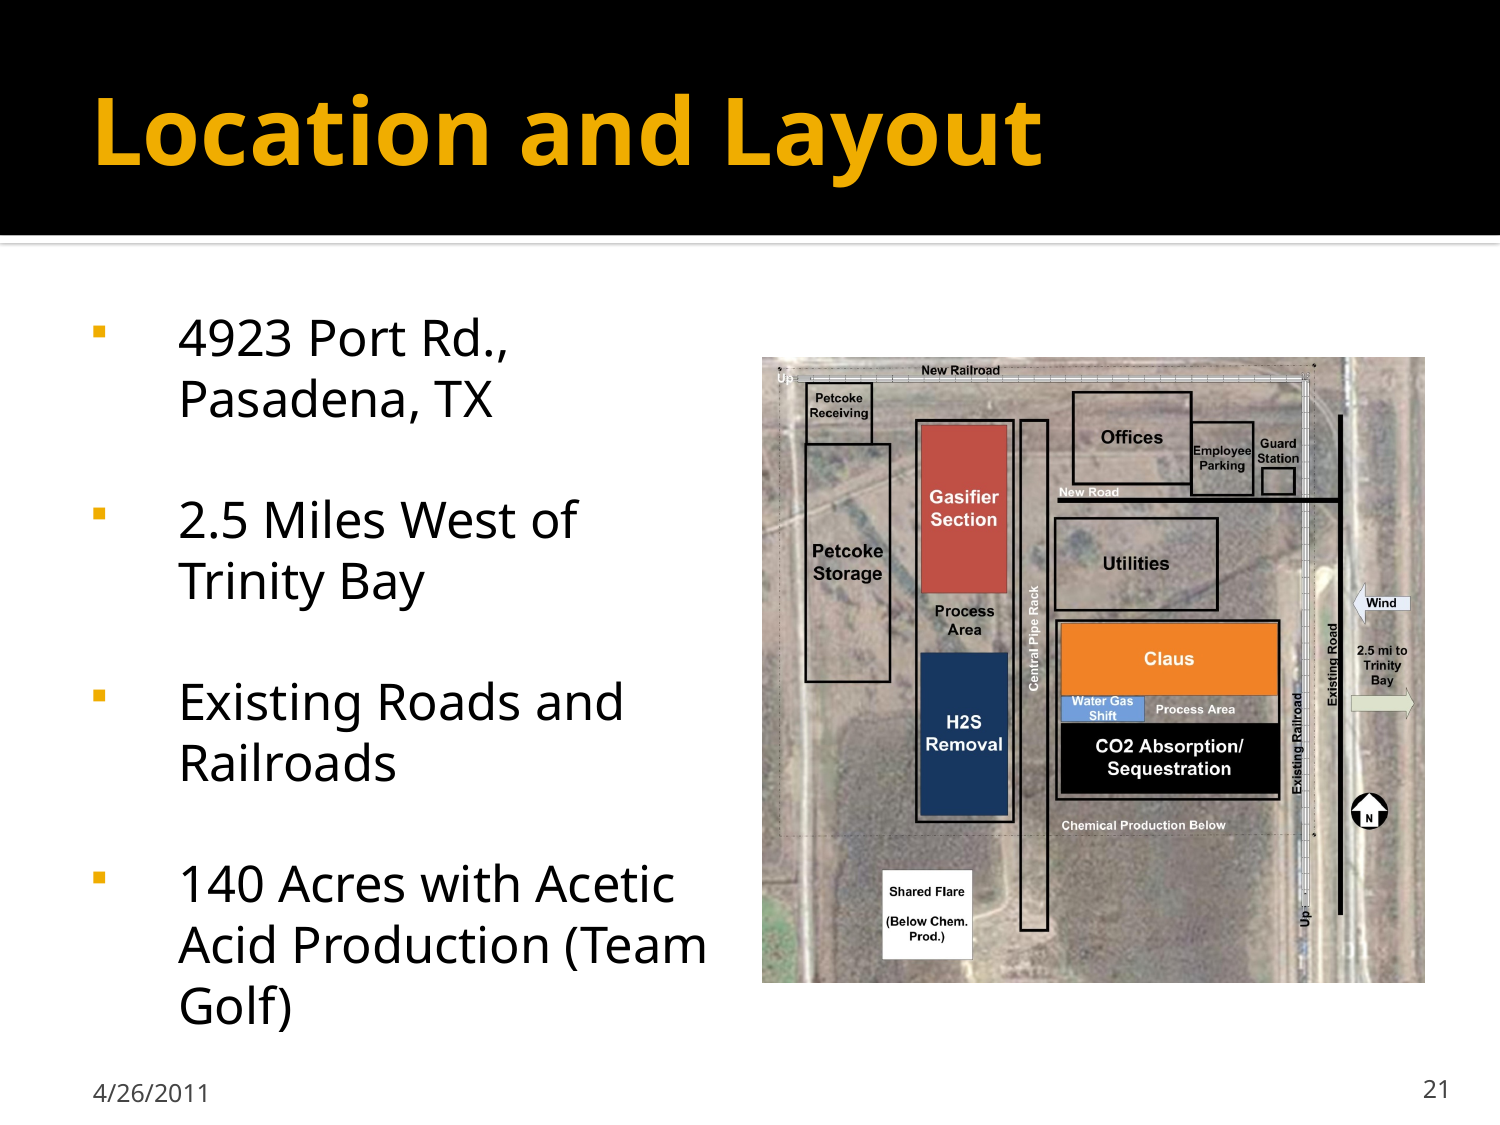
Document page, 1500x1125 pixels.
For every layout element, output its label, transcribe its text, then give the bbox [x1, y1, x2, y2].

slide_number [75, 1062, 425, 1108]
slide_number 21 [1345, 1062, 1467, 1108]
title Location and Layout [75, 24, 1425, 231]
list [762, 357, 1425, 983]
list 4923 Port Rd., Pasadena, TX 2.5 Miles West of Trinity Bay Existing Roads and Railroads 140 Acres with Acetic Acid Production (Team Golf) [75, 291, 738, 1050]
